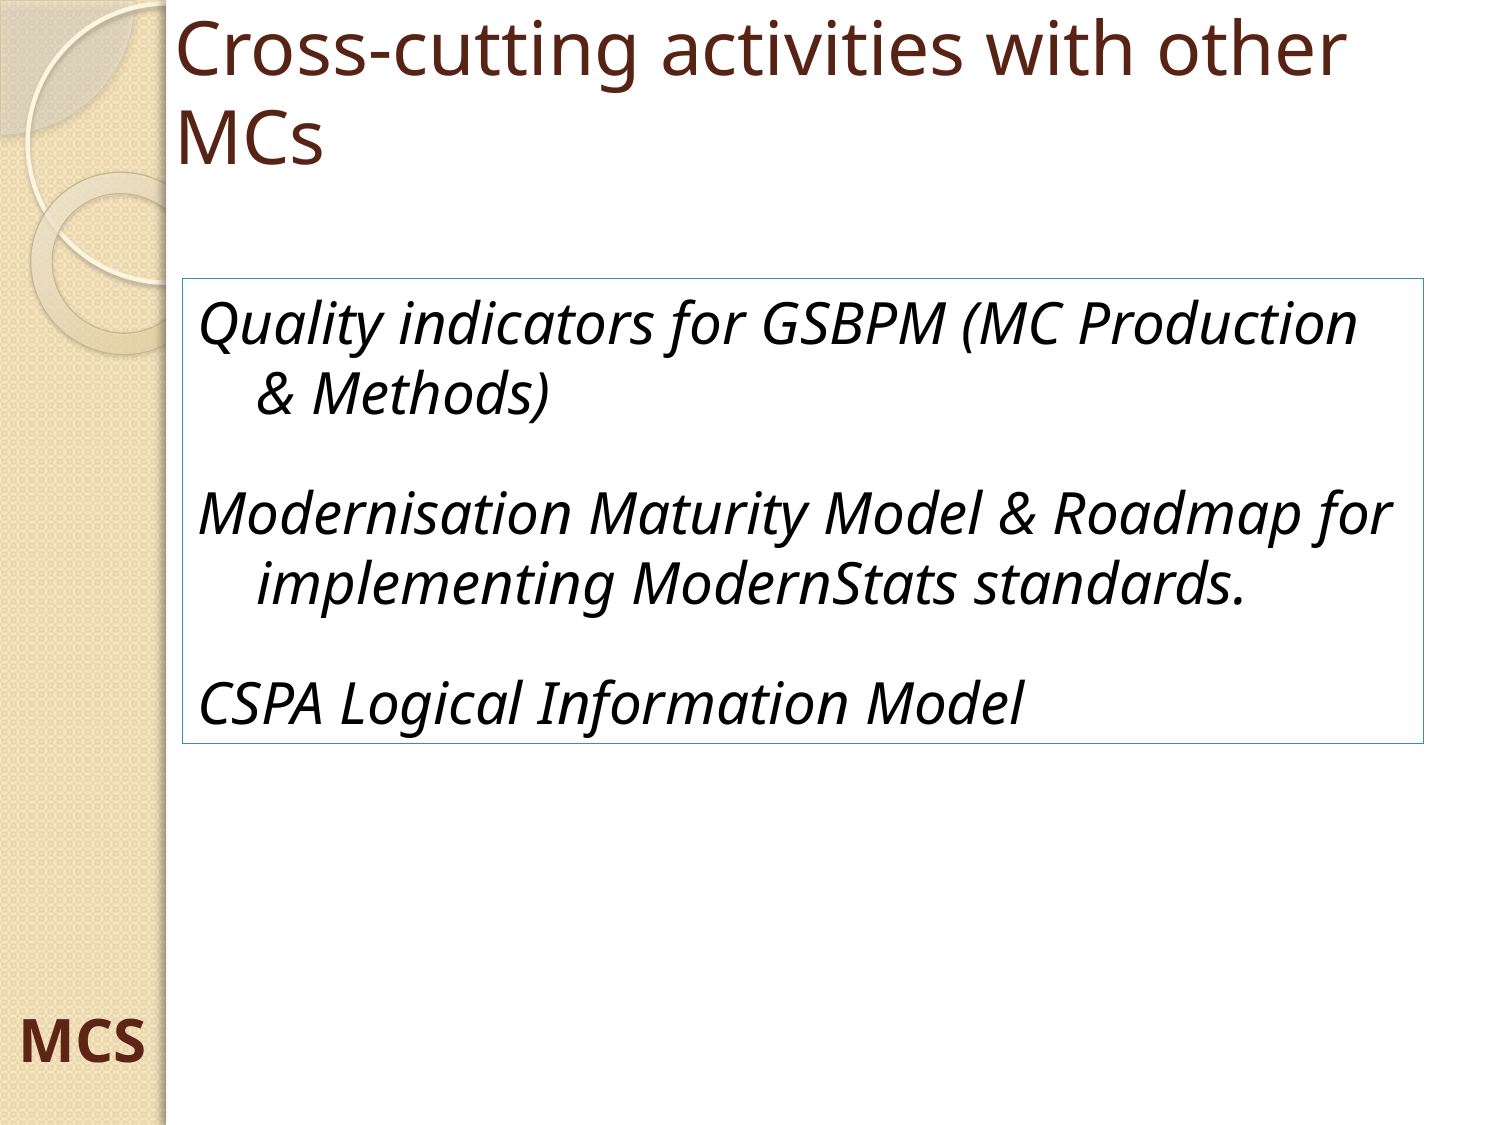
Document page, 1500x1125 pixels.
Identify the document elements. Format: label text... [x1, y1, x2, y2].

title Cross-cutting activities with other MCs [159, 19, 1471, 161]
text_box Quality indicators for GSBPM (MC Production & Methods) Modernisation Maturity Model & Roadmap for implementing ModernStats standards. CSPA Logical Information Model [182, 278, 1424, 744]
text_box MCS [5, 952, 160, 1083]
